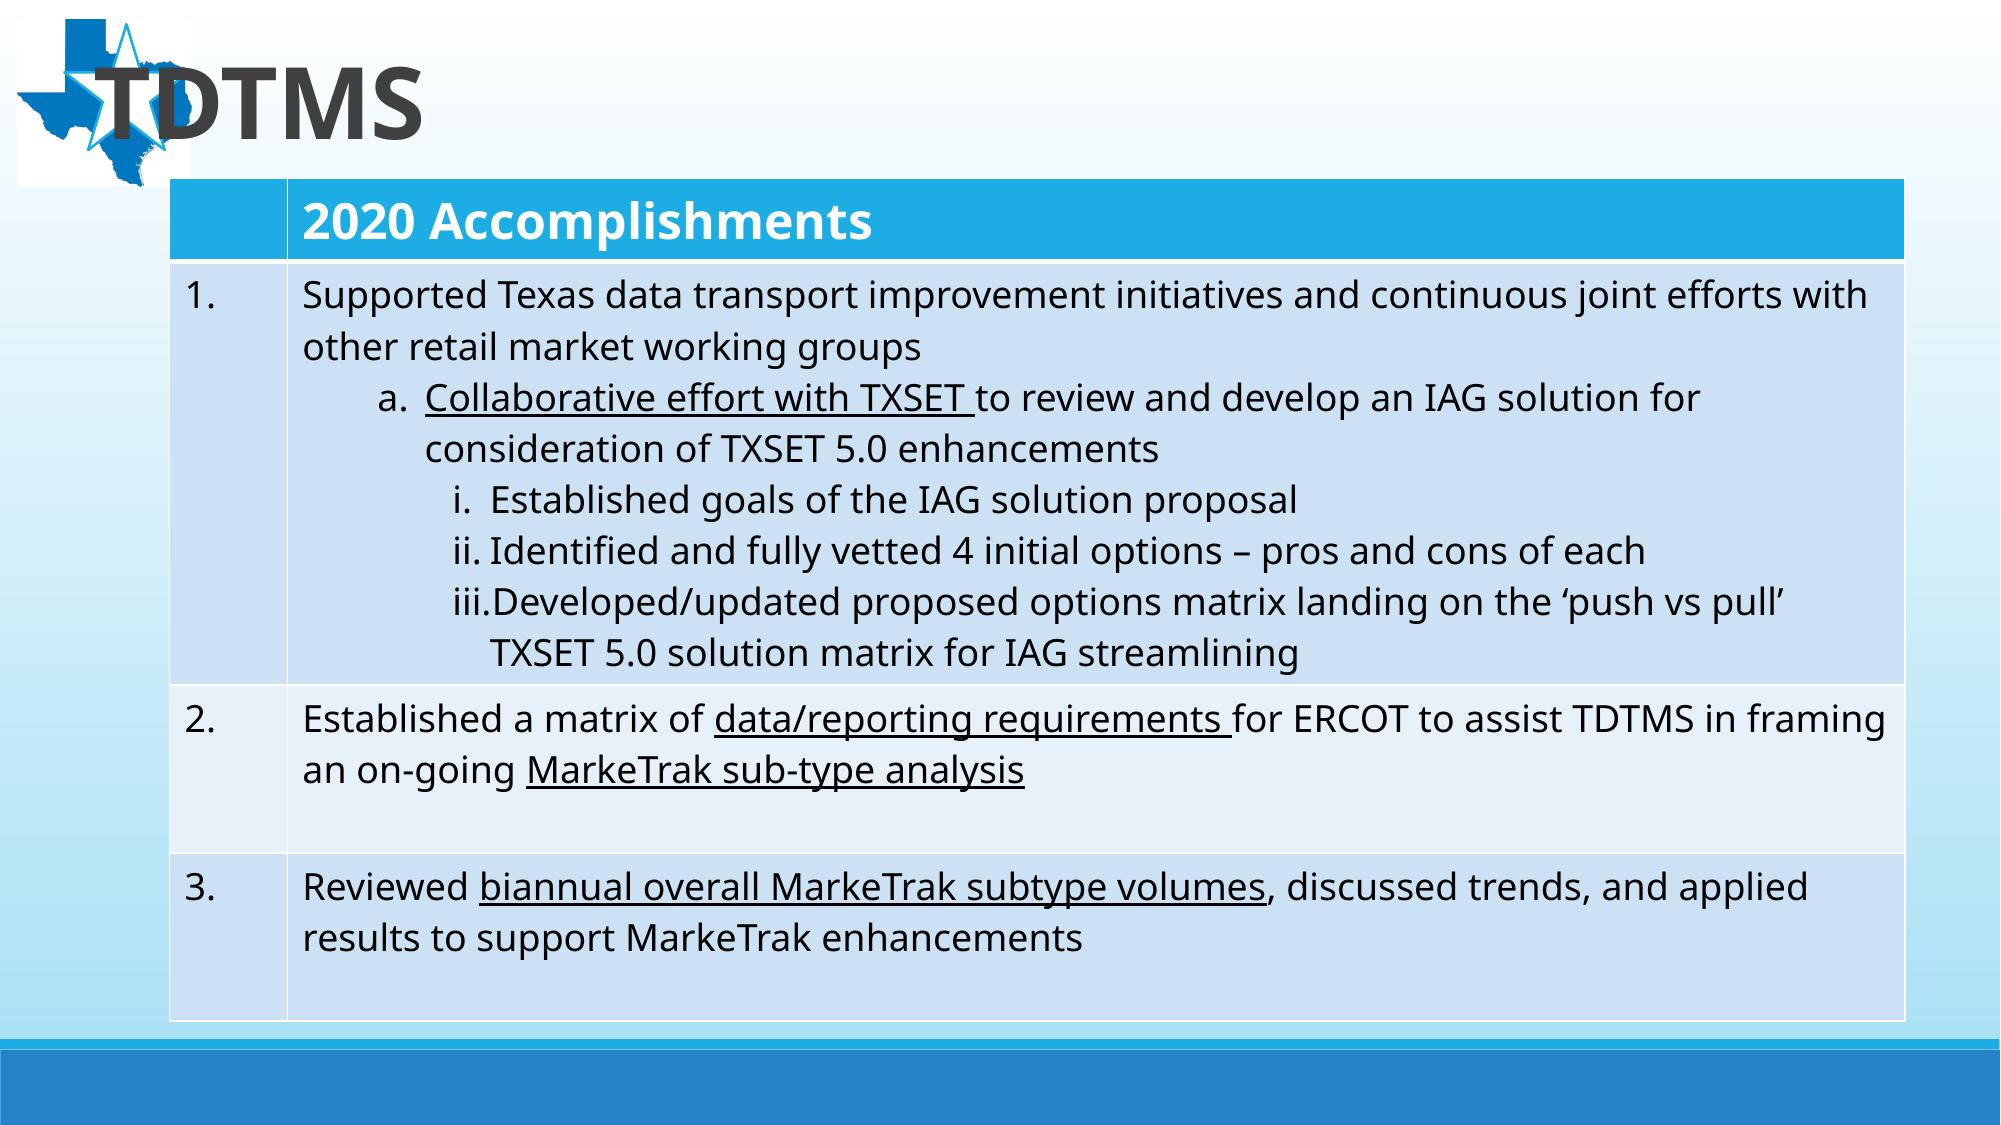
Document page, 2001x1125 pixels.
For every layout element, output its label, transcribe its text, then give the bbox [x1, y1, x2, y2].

table_cell 1. [170, 264, 287, 684]
table_cell Reviewed biannual overall MarkeTrak subtype volumes, discussed trends, and applied results to support MarkeTrak enhancements [288, 854, 1904, 1020]
table_cell Established a matrix of data/reporting requirements for ERCOT to assist TDTMS in framing an on-going MarkeTrak sub-type analysis [288, 686, 1904, 852]
table_header 2020 Accomplishments [288, 179, 1904, 259]
picture [16, 19, 192, 188]
table_cell 2. [170, 686, 287, 852]
table_cell Supported Texas data transport improvement initiatives and continuous joint efforts with other retail market working groups Collaborative effort with TXSET to review and develop an IAG solution for consideration of TXSET 5.0 enhancements Established goals of the IAG solution proposal Identified and fully vetted 4 initial options – pros and cons of each Developed/updated proposed options matrix landing on the ‘push vs pull’ TXSET 5.0 solution matrix for IAG streamlining [288, 264, 1904, 684]
table_cell 3. [170, 854, 287, 1020]
table_header [170, 179, 287, 259]
title TDTMS [199, 24, 1802, 168]
